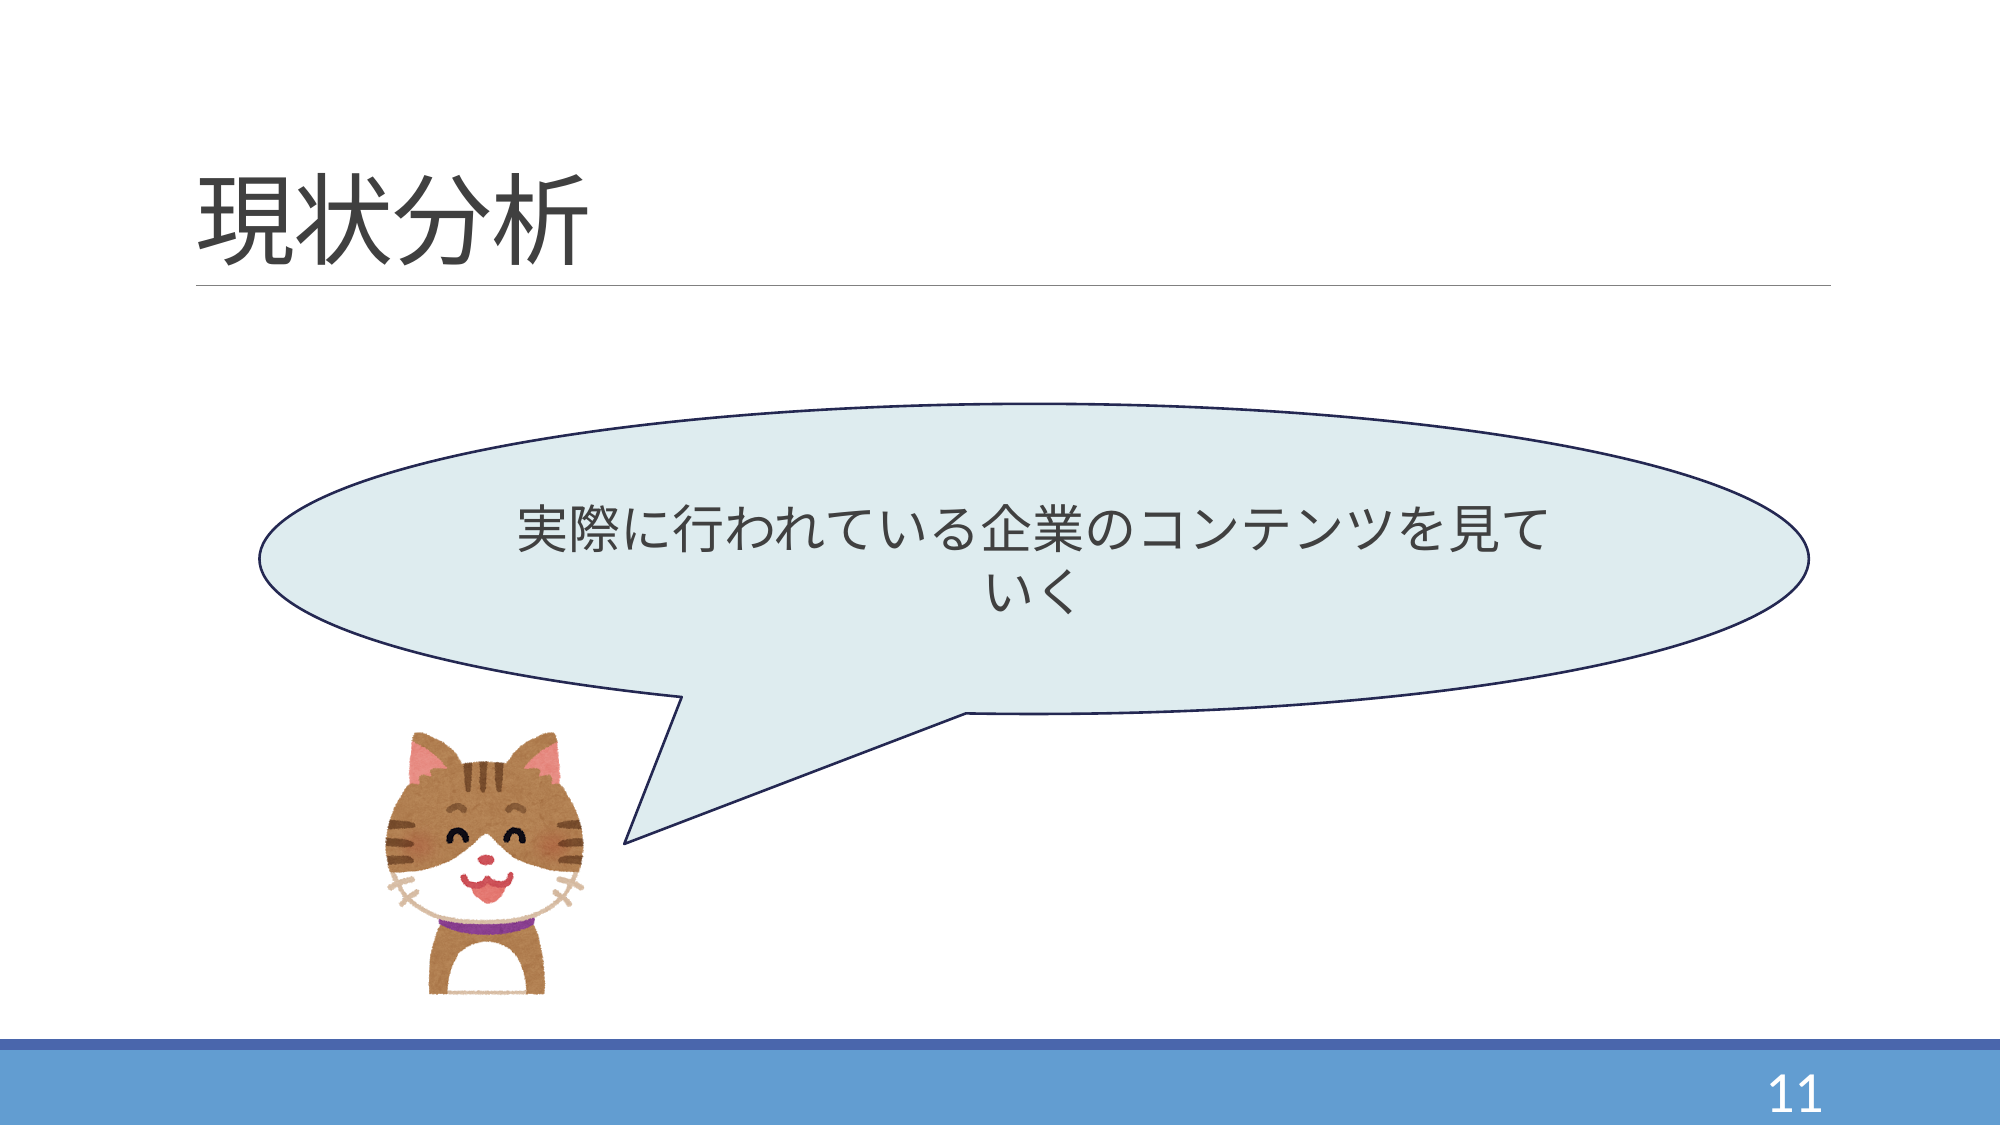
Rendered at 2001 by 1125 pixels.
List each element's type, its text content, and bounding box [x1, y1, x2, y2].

text_box 実際に行われている企業のコンテンツを見ていく [258, 402, 1811, 846]
picture [374, 713, 595, 1004]
slide_number 11 [1624, 1059, 1840, 1120]
title 現状分析 [180, 47, 1830, 285]
